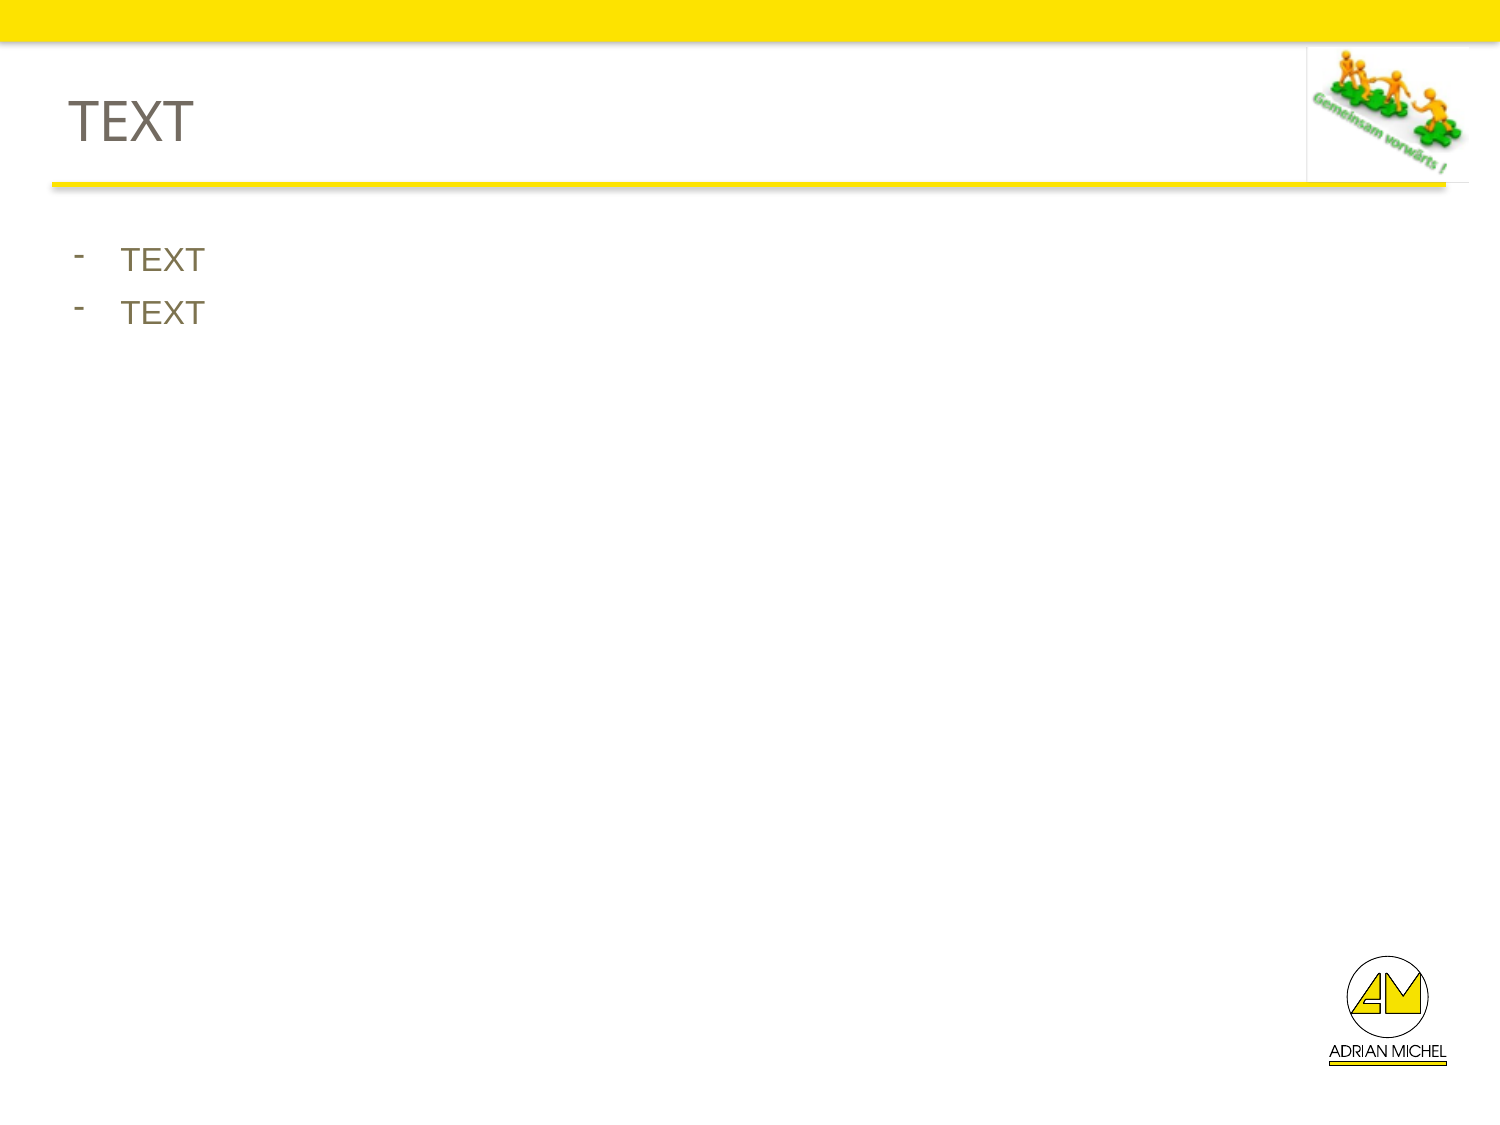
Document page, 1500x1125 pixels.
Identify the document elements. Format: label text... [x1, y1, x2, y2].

list TEXT TEXT [58, 231, 1358, 1011]
picture [1293, 47, 1469, 195]
title TEXT [53, 78, 1225, 161]
